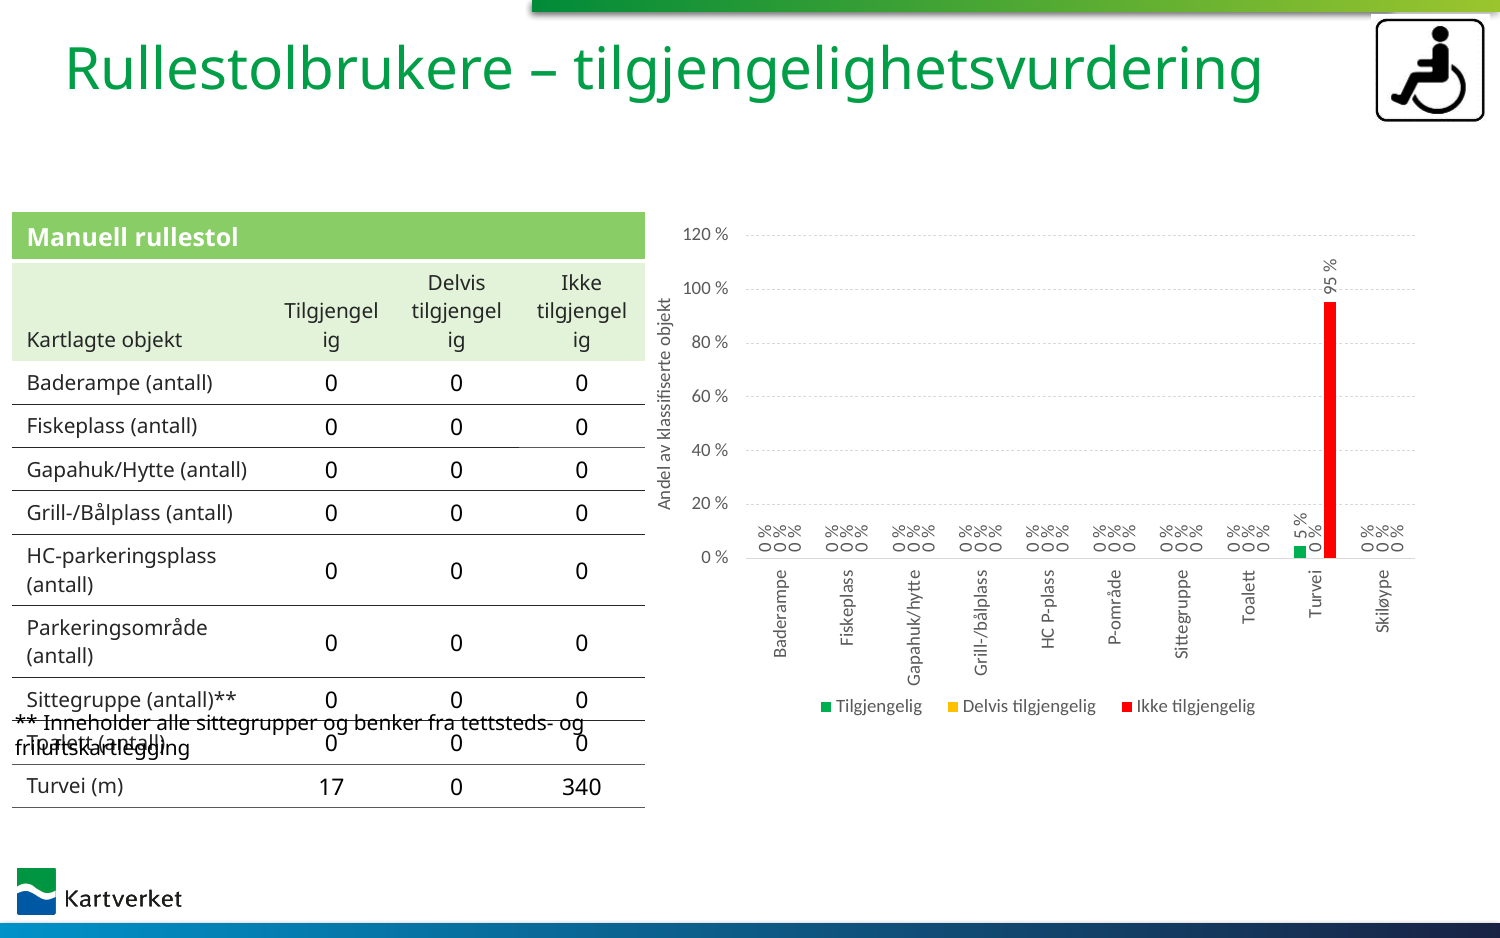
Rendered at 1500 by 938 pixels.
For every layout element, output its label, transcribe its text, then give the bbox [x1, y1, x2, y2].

picture [643, 218, 1427, 728]
table_cell Kartlagte objekt [12, 263, 269, 361]
table_cell Sittegruppe (antall)** [12, 678, 269, 702]
text_box ** Inneholder alle sittegrupper og benker fra tettsteds- og friluftskartlegging [0, 702, 745, 768]
table_cell Baderampe (antall) [12, 361, 269, 404]
table_cell Tilgjengelig [269, 263, 394, 361]
table_cell 0 [394, 606, 519, 677]
table_cell 0 [519, 405, 638, 447]
table_cell 0 [394, 535, 519, 605]
table_cell Fiskeplass (antall) [12, 405, 269, 447]
table_cell 0 [394, 448, 519, 490]
table_cell 0 [269, 606, 394, 677]
table_cell 0 [519, 606, 638, 677]
table_cell 0 [269, 405, 394, 447]
table_cell Grill-/Bålplass (antall) [12, 491, 269, 534]
table_cell 340 [519, 768, 645, 807]
table_cell 0 [269, 535, 394, 605]
table_cell Parkeringsområde (antall) [12, 606, 269, 677]
picture [1371, 13, 1491, 127]
table_cell Delvis tilgjengelig [394, 263, 519, 361]
table_cell 0 [394, 491, 519, 534]
table_cell 0 [519, 491, 638, 534]
table_cell 0 [394, 768, 519, 807]
table_cell 0 [519, 678, 638, 702]
table_cell 0 [269, 361, 394, 404]
table_cell 0 [519, 535, 638, 605]
table_cell 0 [519, 448, 638, 490]
table_cell 17 [269, 768, 394, 807]
table_cell 0 [269, 448, 394, 490]
table_cell Turvei (m) [12, 768, 269, 807]
text_box Rullestolbrukere – tilgjengelighetsvurdering [49, 12, 1372, 109]
table_cell 0 [394, 678, 519, 702]
table_cell 0 [394, 405, 519, 447]
table_cell Gapahuk/Hytte (antall) [12, 448, 269, 490]
table_cell HC-parkeringsplass (antall) [12, 535, 269, 605]
table_cell 0 [394, 361, 519, 404]
table_cell Ikke tilgjengelig [519, 263, 638, 361]
table_cell 0 [519, 361, 638, 404]
table_cell 0 [269, 491, 394, 534]
table_cell 0 [269, 678, 394, 702]
table_header Manuell rullestol [12, 212, 645, 259]
